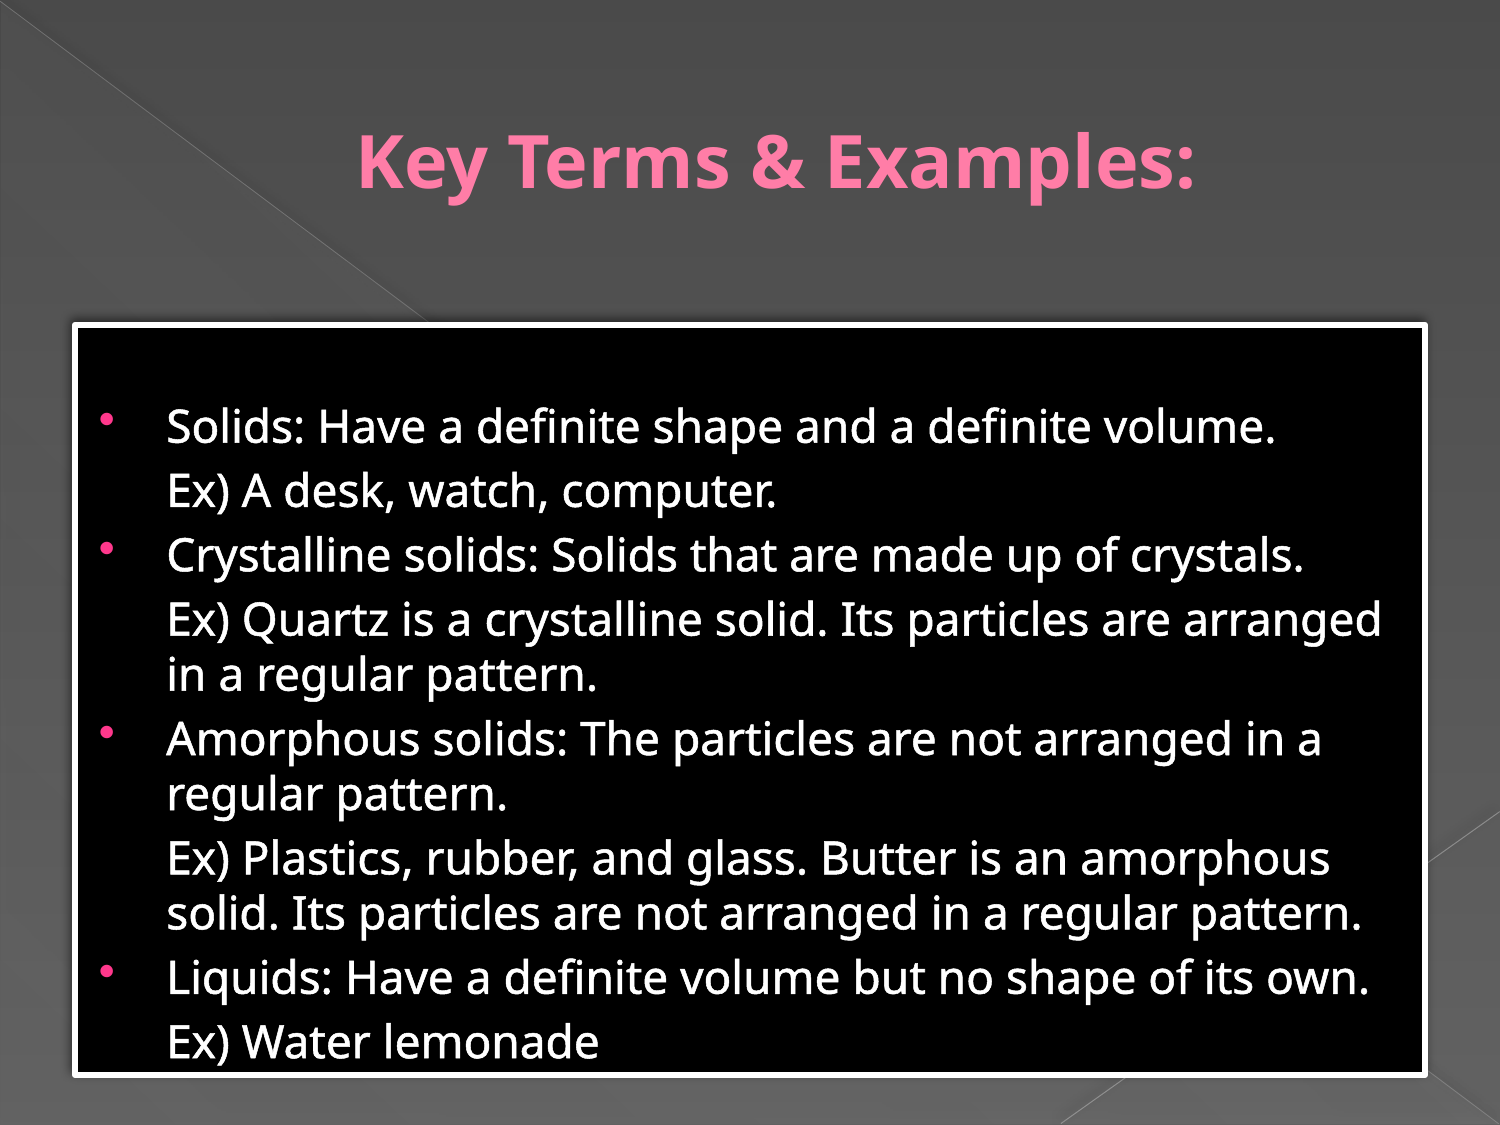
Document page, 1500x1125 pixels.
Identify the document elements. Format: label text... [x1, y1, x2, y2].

list Solids: Have a definite shape and a definite volume. Ex) A desk, watch, computer. Crystalline solids: Solids that are made up of crystals. Ex) Quartz is a crystalline solid. Its particles are arranged in a regular pattern. Amorphous solids: The particles are not arranged in a regular pattern. Ex) Plastics, rubber, and glass. Butter is an amorphous solid. Its particles are not arranged in a regular pattern. Liquids: Have a definite volume but no shape of its own. Ex) Water lemonade [72, 322, 1428, 1078]
title Key Terms & Examples: [75, 0, 1425, 274]
